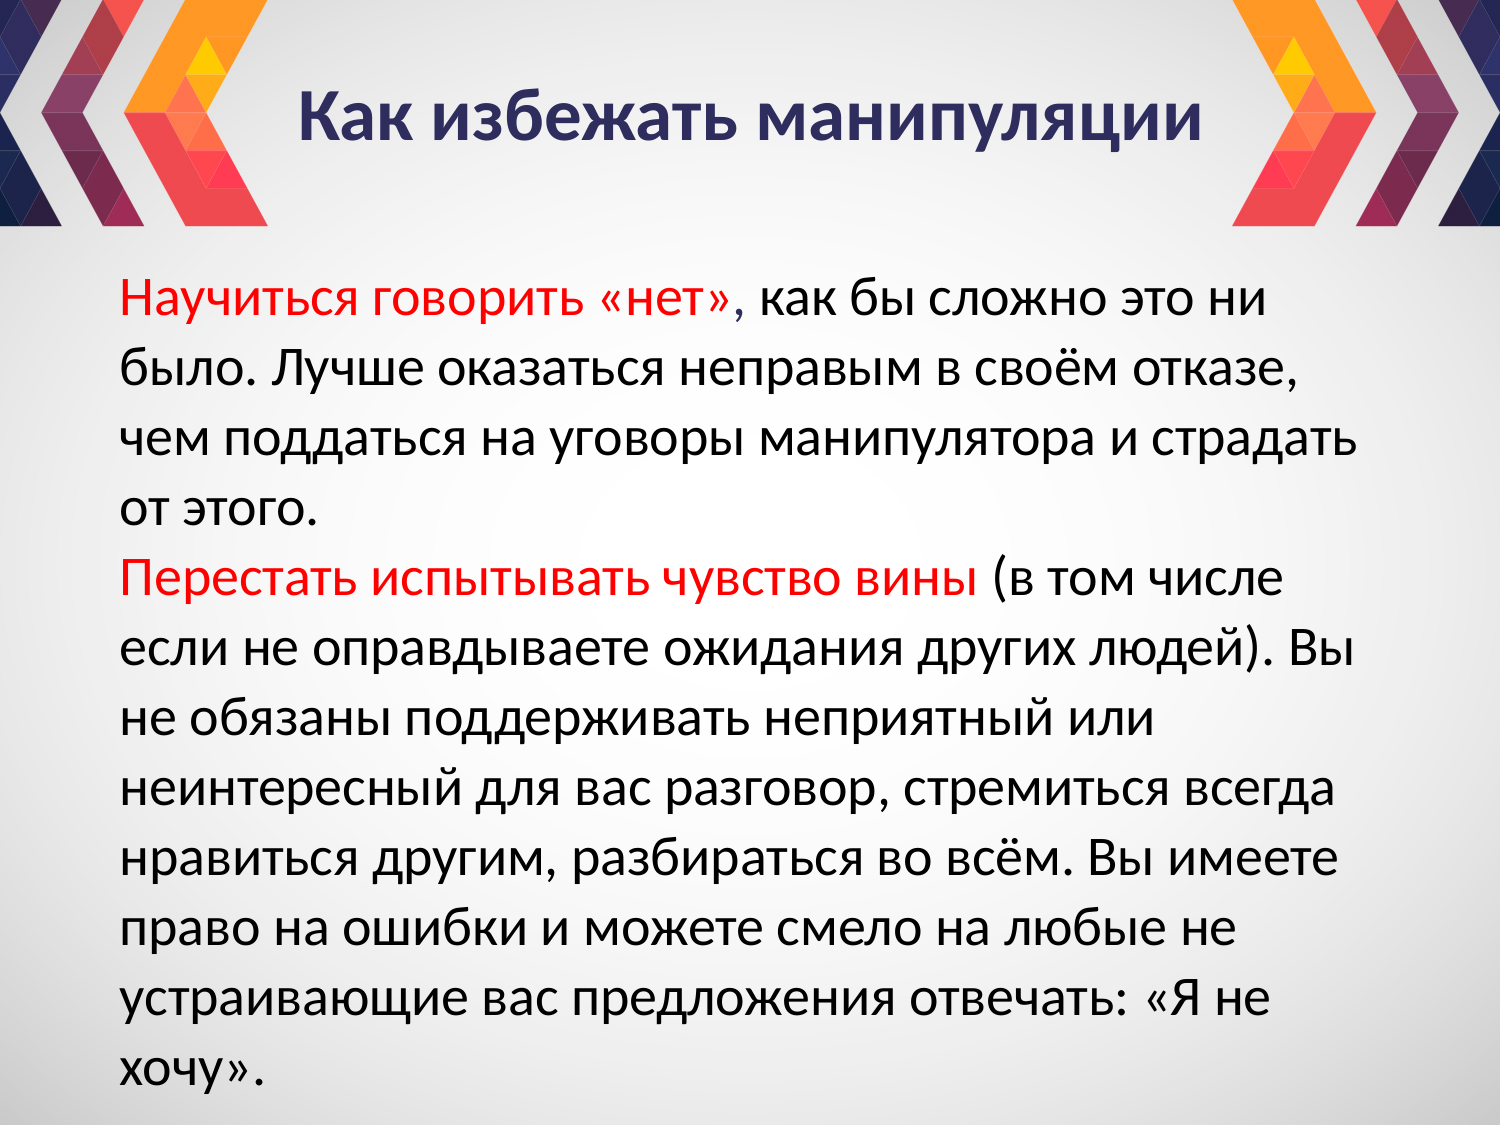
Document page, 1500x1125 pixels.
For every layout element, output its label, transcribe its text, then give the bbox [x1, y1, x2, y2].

picture [0, 0, 1500, 1125]
list Научиться говорить «нет», как бы сложно это ни было. Лучше оказаться неправым в своём отказе, чем поддаться на уговоры манипулятора и страдать от этого. Перестать испытывать чувство вины (в том числе если не оправдываете ожидания других людей). Вы не обязаны поддерживать неприятный или неинтересный для вас разговор, стремиться всегда нравиться другим, разбираться во всём. Вы имеете право на ошибки и можете смело на любые не устраивающие вас предложения отвечать: «Я не хочу». [104, 249, 1399, 1106]
title Как избежать манипуляции [209, 59, 1293, 173]
